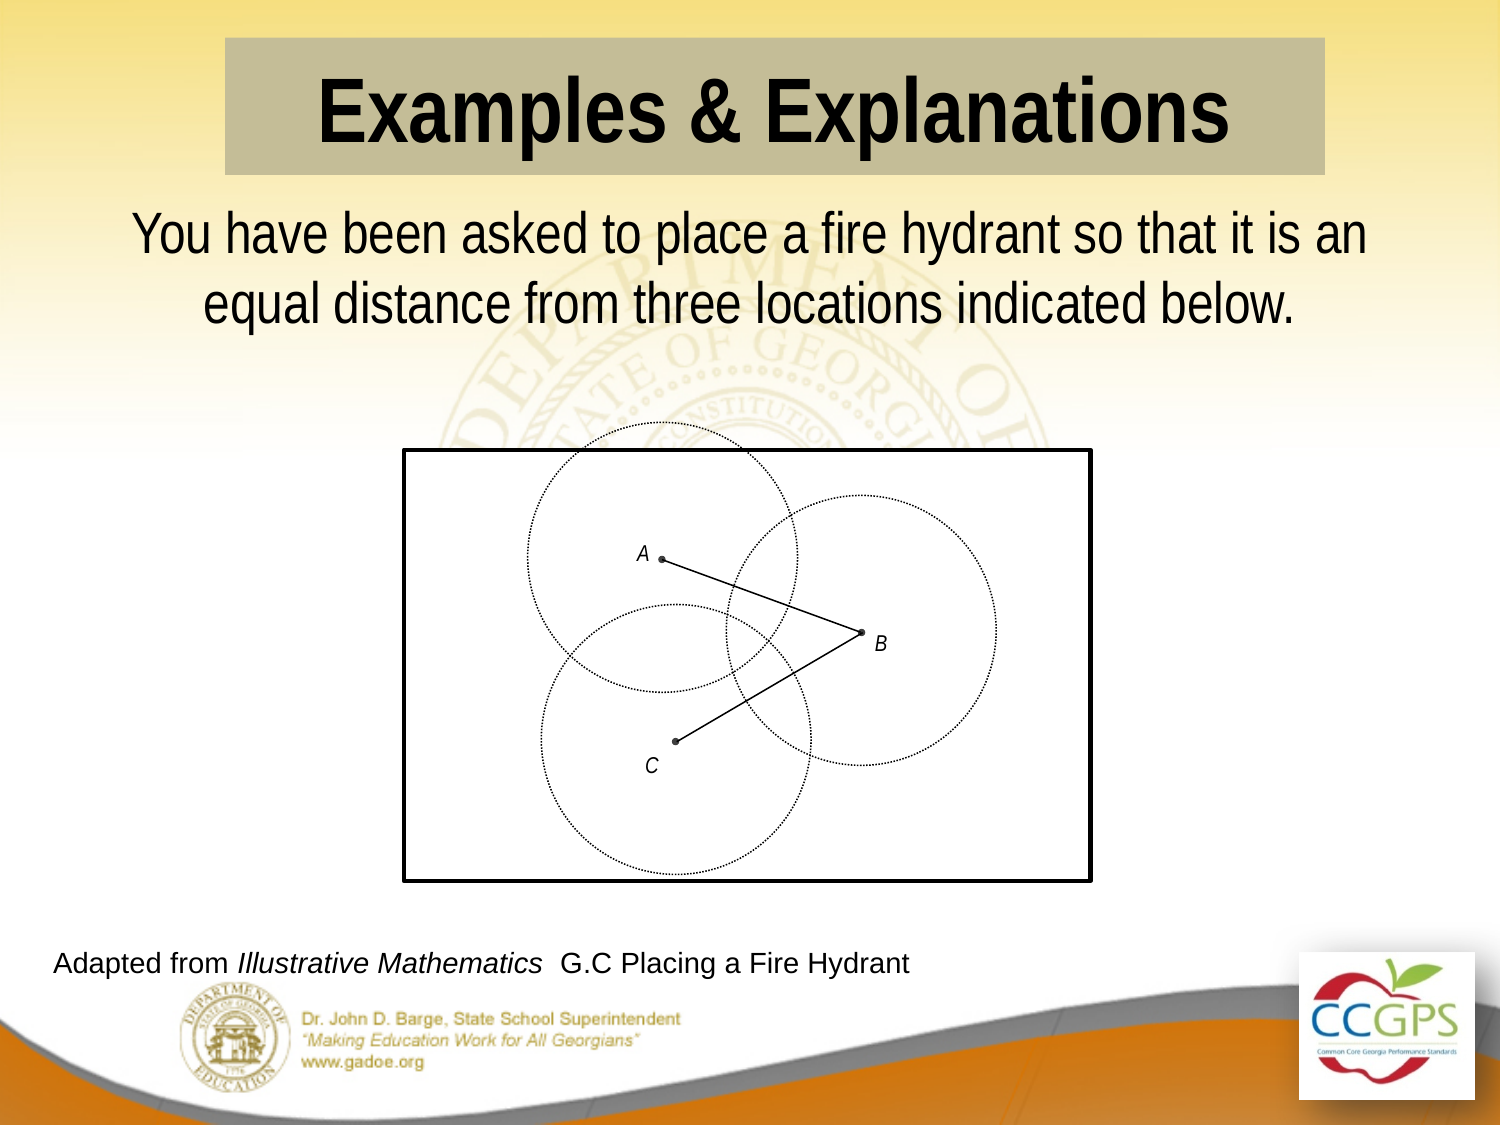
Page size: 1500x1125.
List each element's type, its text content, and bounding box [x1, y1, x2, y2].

title Examples & Explanations [224, 37, 1326, 176]
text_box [403, 422, 1091, 882]
picture [0, 0, 1500, 1125]
subtitle You have been asked to place a fire hydrant so that it is an equal distance from three locations indicated below. [74, 187, 1426, 388]
text_box Adapted from Illustrative Mathematics G.C Placing a Fire Hydrant [38, 937, 926, 988]
